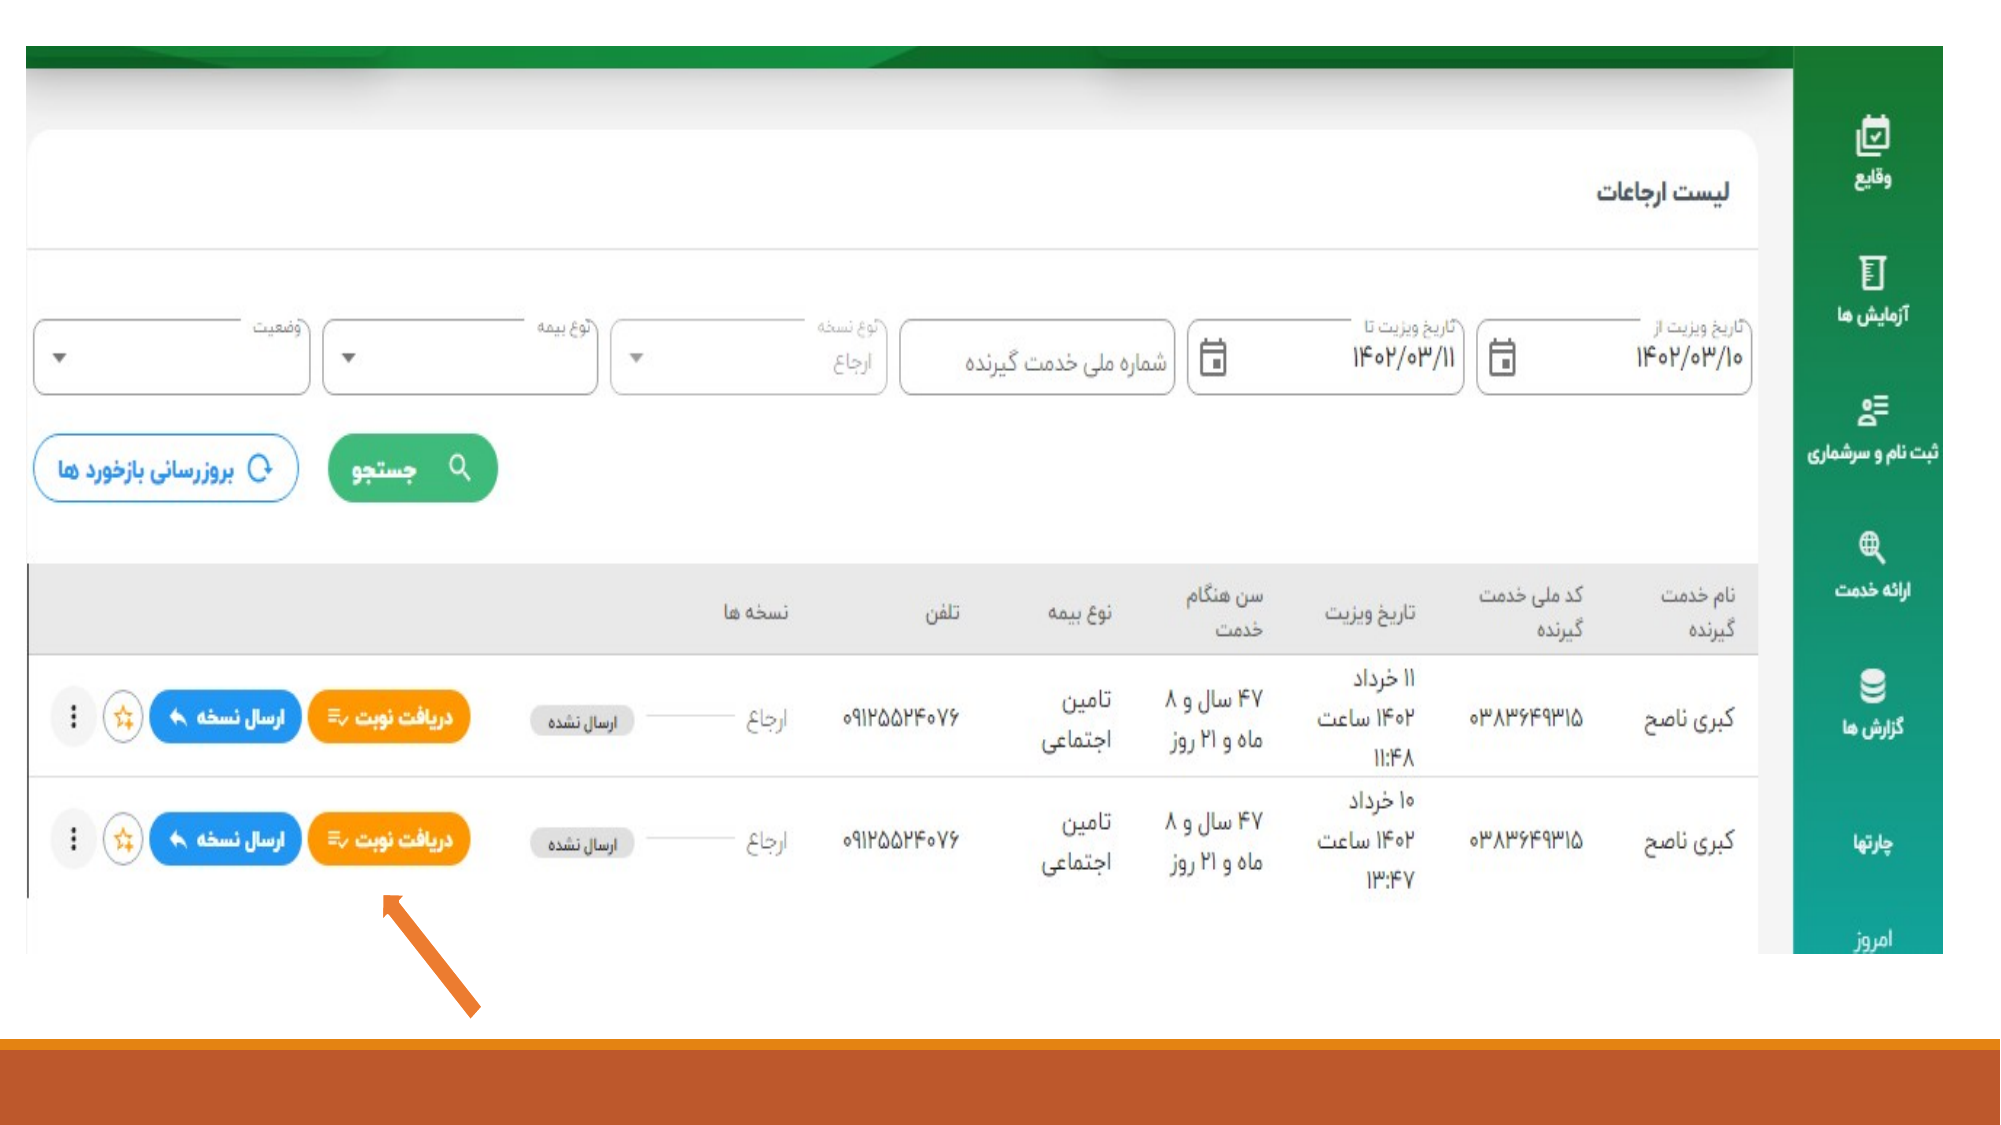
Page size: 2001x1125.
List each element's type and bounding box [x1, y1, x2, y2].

text_box [26, 46, 1943, 1022]
